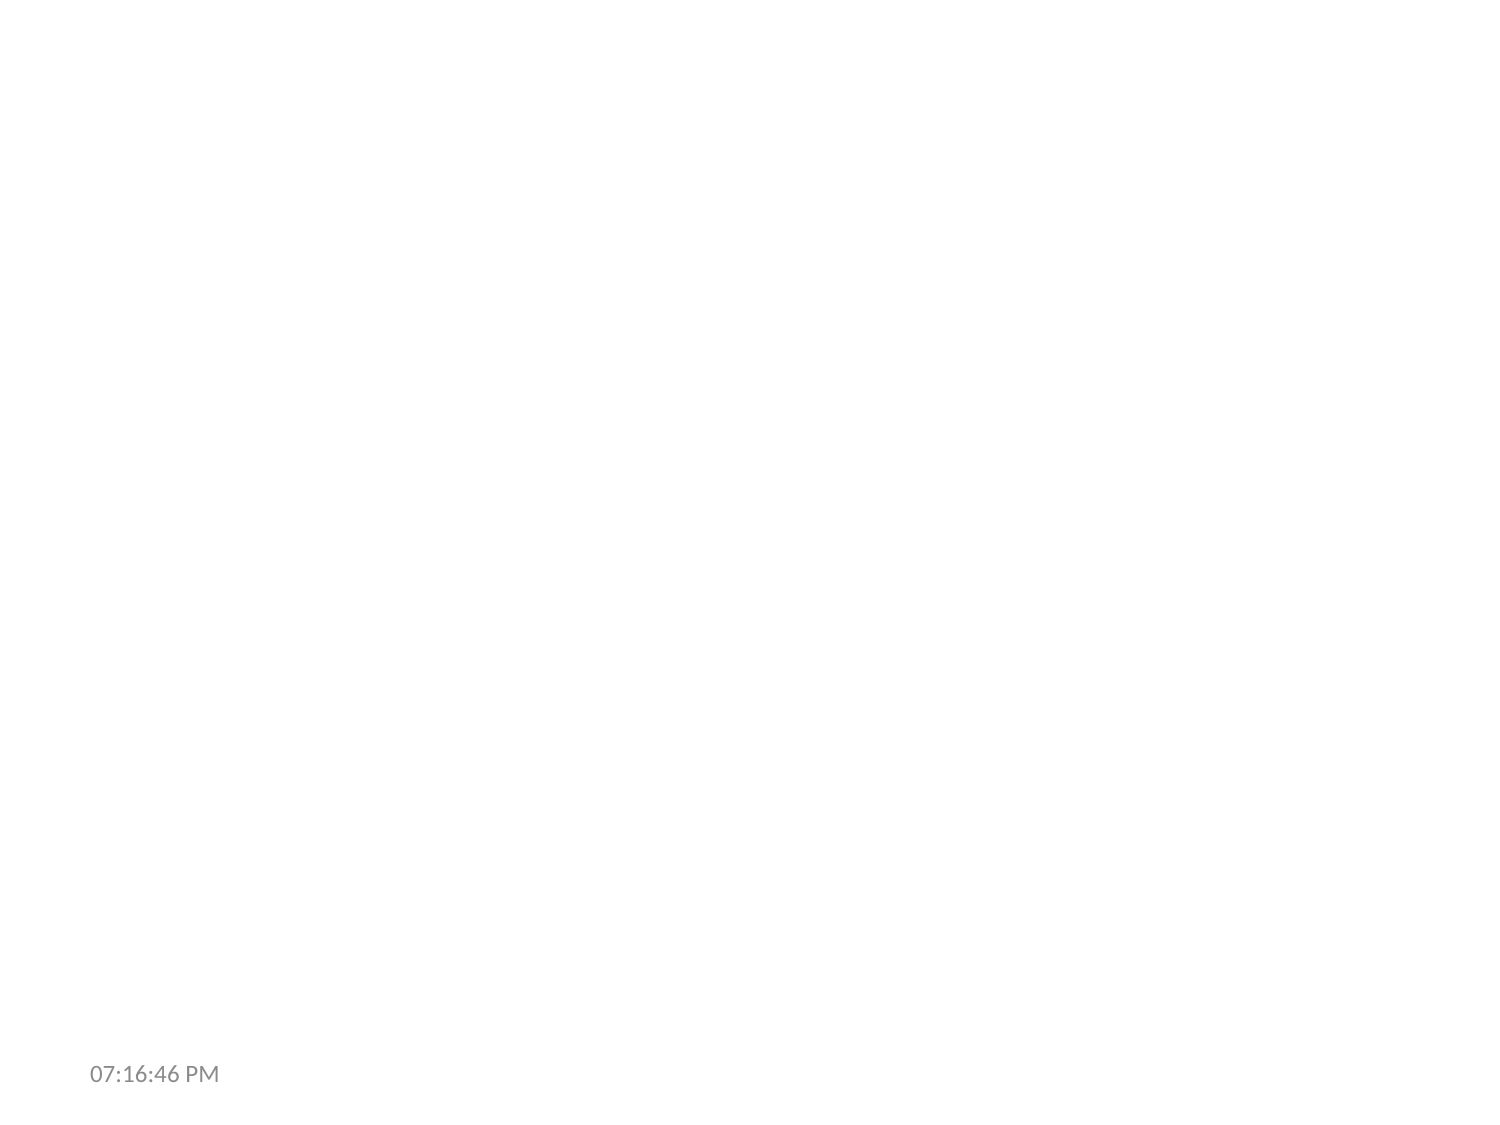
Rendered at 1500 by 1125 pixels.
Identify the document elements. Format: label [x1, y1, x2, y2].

slide_number [75, 1042, 425, 1103]
